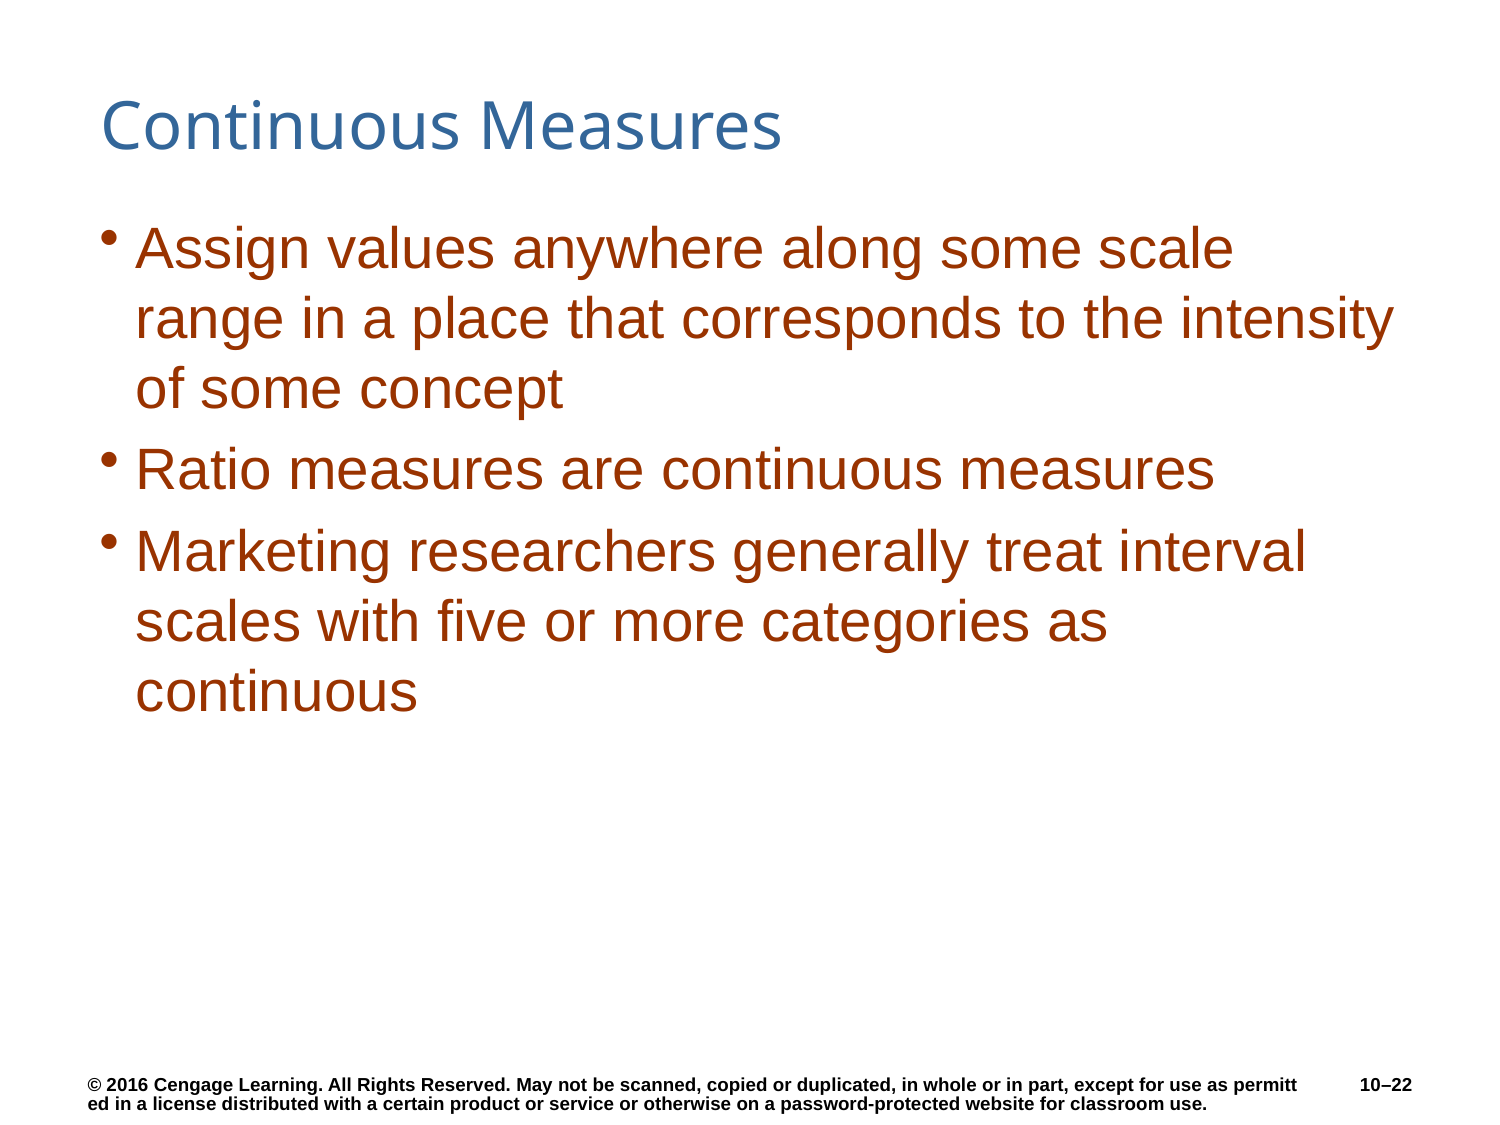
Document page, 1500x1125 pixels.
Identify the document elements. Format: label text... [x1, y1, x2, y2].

slide_number 10–22 [1050, 1042, 1413, 1103]
list Assign values anywhere along some scale range in a place that corresponds to the intensity of some concept Ratio measures are continuous measures Marketing researchers generally treat interval scales with five or more categories as continuous [84, 202, 1414, 1013]
title Continuous Measures [85, 75, 1411, 171]
footer © 2016 Cengage Learning. All Rights Reserved. May not be scanned, copied or duplicated, in whole or in part, except for use as permitted in a license distributed with a certain product or service or otherwise on a password-protected website for classroom use. [87, 1057, 1050, 1103]
